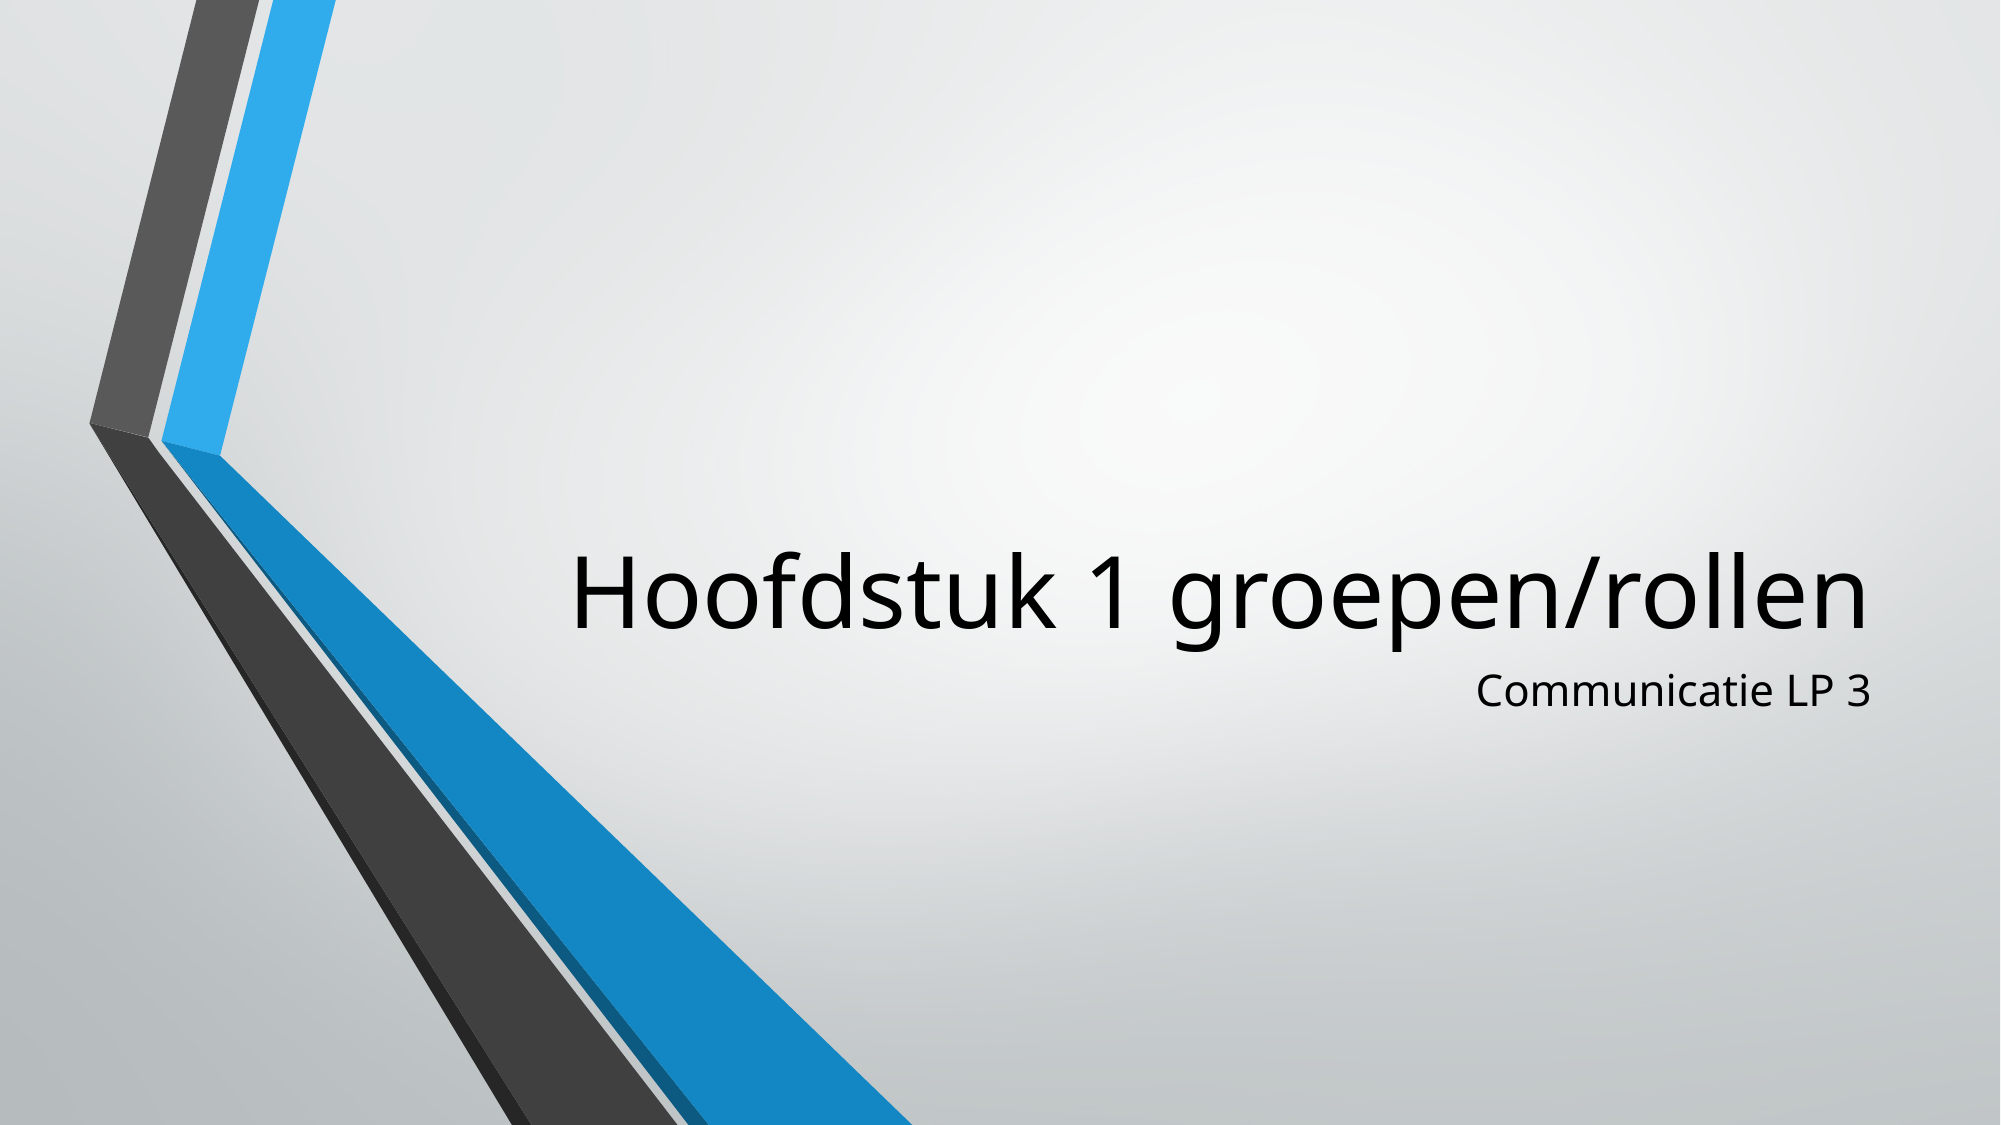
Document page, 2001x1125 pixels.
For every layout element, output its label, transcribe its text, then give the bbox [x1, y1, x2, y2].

subtitle Communicatie LP 3 [740, 655, 1887, 884]
title Hoofdstuk 1 groepen/rollen [480, 226, 1887, 656]
